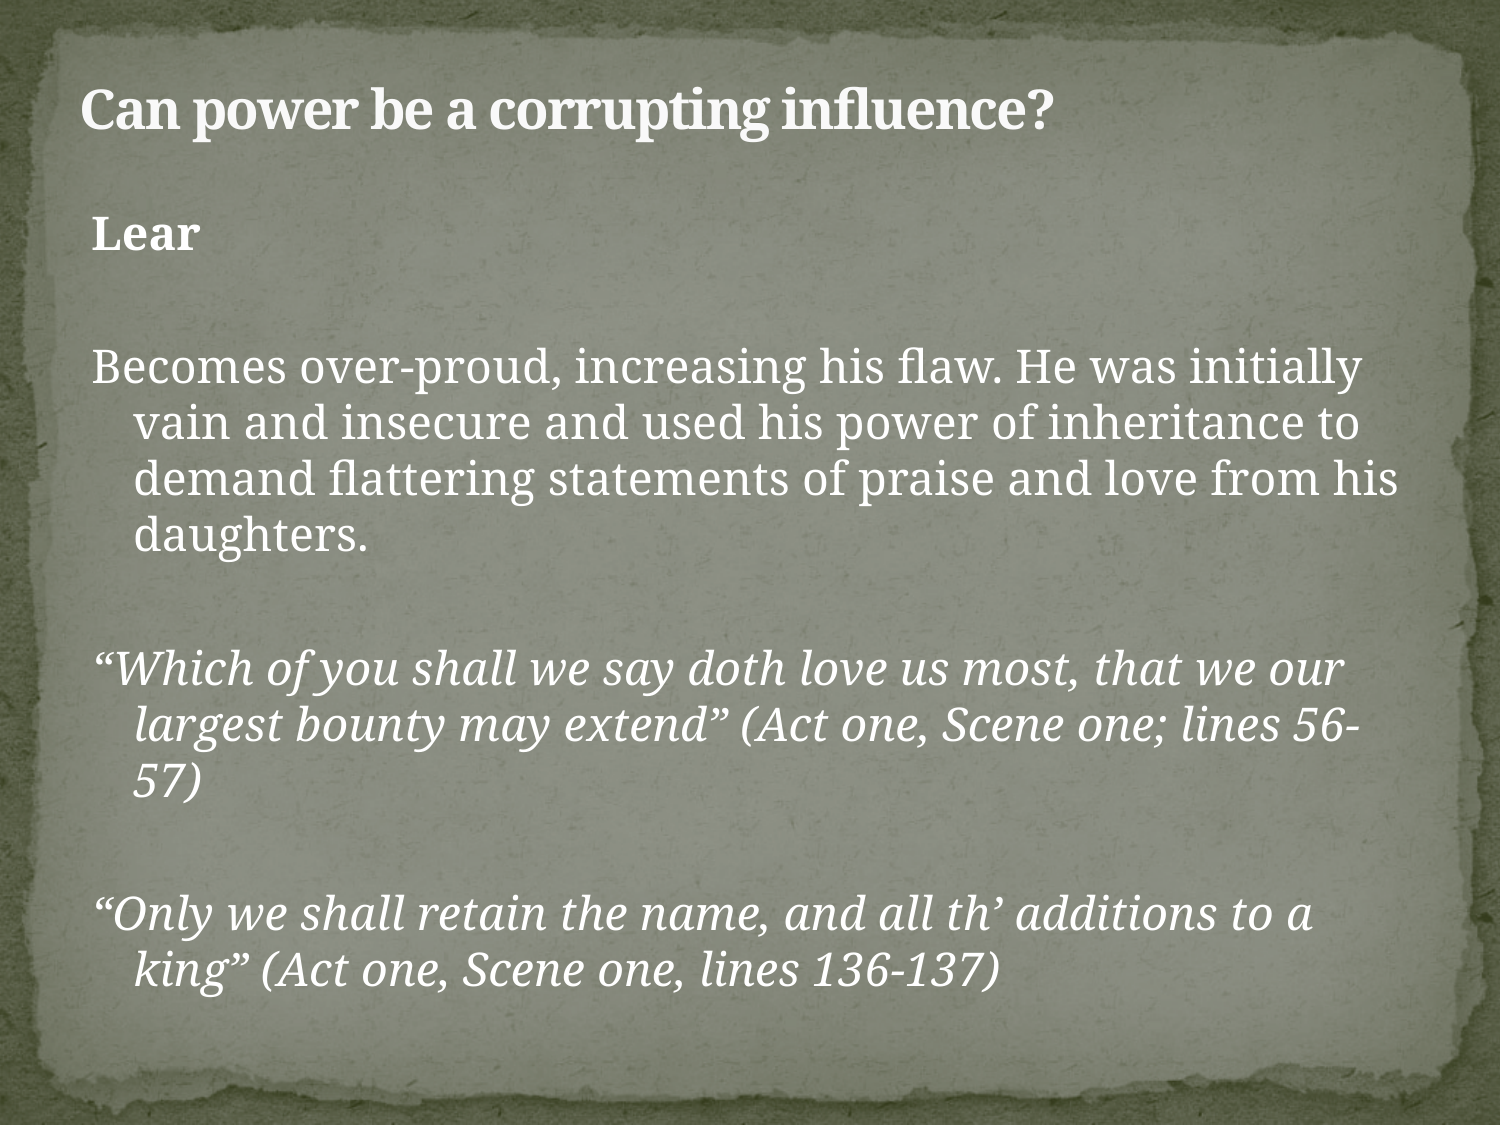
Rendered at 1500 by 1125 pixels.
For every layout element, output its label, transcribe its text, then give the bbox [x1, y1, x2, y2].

list Lear Becomes over-proud, increasing his flaw. He was initially vain and insecure and used his power of inheritance to demand flattering statements of praise and love from his daughters. “Which of you shall we say doth love us most, that we our largest bounty may extend” (Act one, Scene one; lines 56-57) “Only we shall retain the name, and all th’ additions to a king” (Act one, Scene one, lines 136-137) [76, 196, 1425, 1005]
title Can power be a corrupting influence? [64, 66, 1415, 215]
